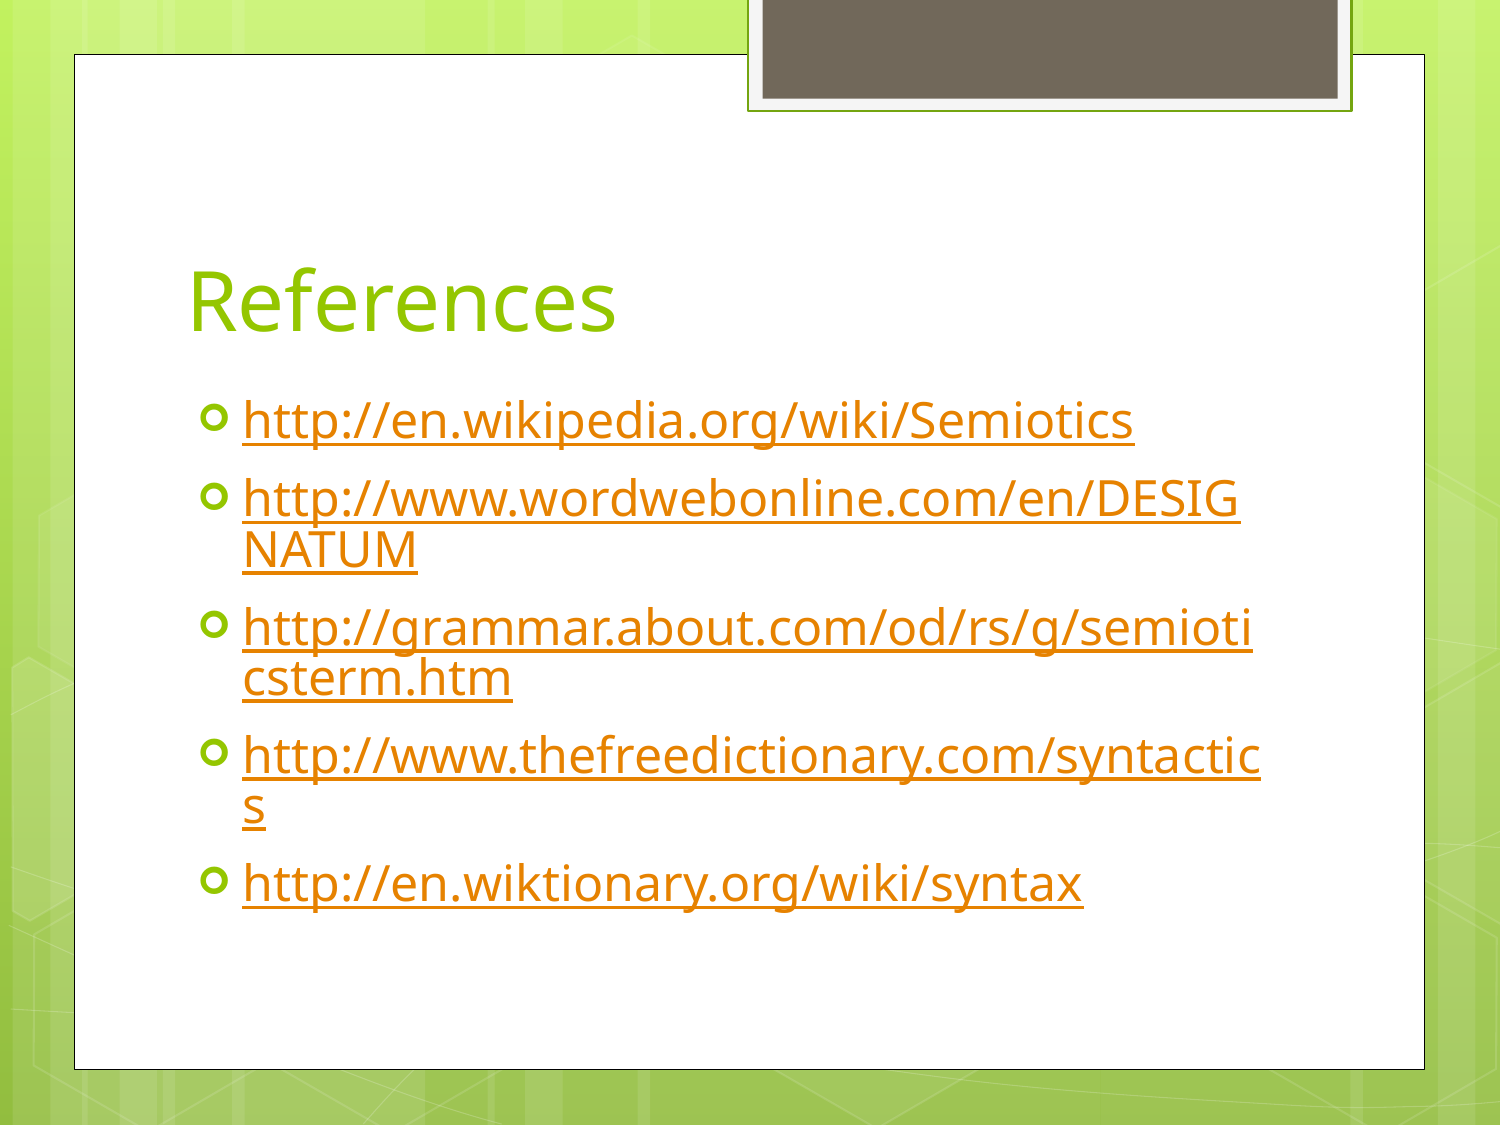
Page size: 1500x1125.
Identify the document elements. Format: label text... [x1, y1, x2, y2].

title References [171, 168, 1324, 357]
list http://en.wikipedia.org/wiki/Semiotics http://www.wordwebonline.com/en/DESIGNATUM http://grammar.about.com/od/rs/g/semioticsterm.htm http://www.thefreedictionary.com/syntactics http://en.wiktionary.org/wiki/syntax [171, 381, 1283, 957]
